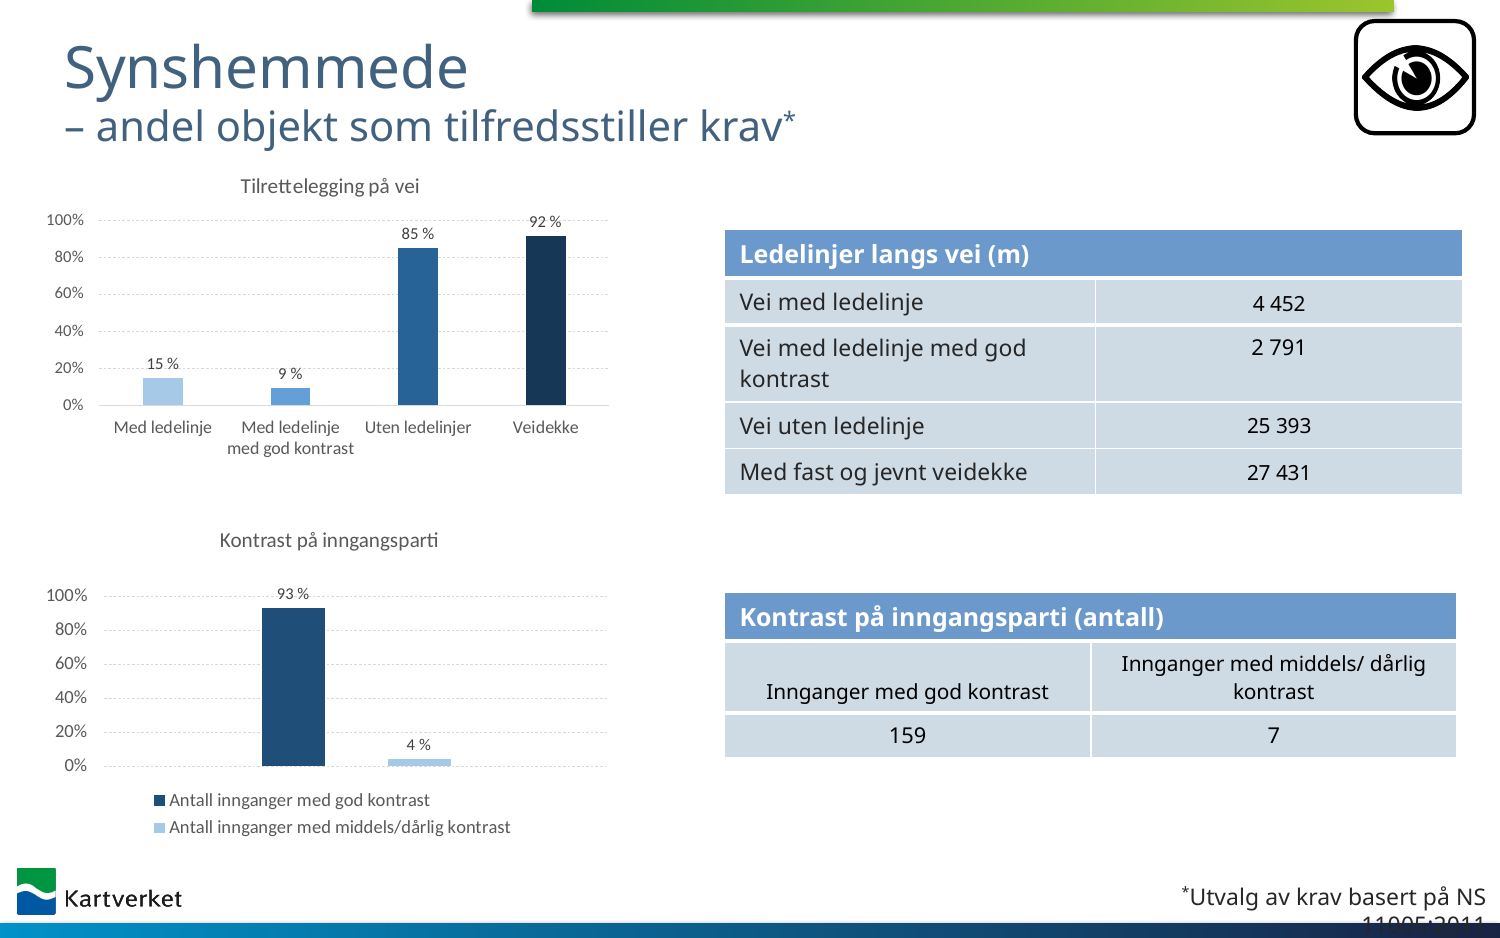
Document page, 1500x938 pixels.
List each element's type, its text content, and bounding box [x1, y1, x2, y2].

picture [41, 520, 618, 846]
table_header Ledelinjer langs vei (m) [725, 230, 1462, 276]
table_cell 27 431 [1096, 449, 1462, 494]
table_cell 7 [1092, 715, 1456, 757]
table_header Kontrast på inngangsparti (antall) [725, 593, 1456, 639]
table_cell Innganger med god kontrast [725, 643, 1090, 711]
table_cell 159 [725, 715, 1090, 757]
table_cell 25 393 [1096, 403, 1462, 448]
text_box *Utvalg av krav basert på NS 11005:2011 [1068, 873, 1500, 938]
table_cell Vei uten ledelinje [725, 403, 1095, 448]
table_cell 2 791 [1096, 327, 1462, 401]
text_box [1355, 20, 1475, 134]
table_cell Innganger med middels/ dårlig kontrast [1092, 643, 1456, 711]
table_cell Med fast og jevnt veidekke [725, 449, 1095, 494]
table_cell Vei med ledelinje [725, 280, 1095, 323]
table_cell 4 452 [1096, 280, 1462, 323]
picture [41, 166, 619, 492]
text_box Synshemmede – andel objekt som tilfredsstiller krav* [49, 24, 1431, 158]
table_cell Vei med ledelinje med god kontrast [725, 327, 1095, 401]
